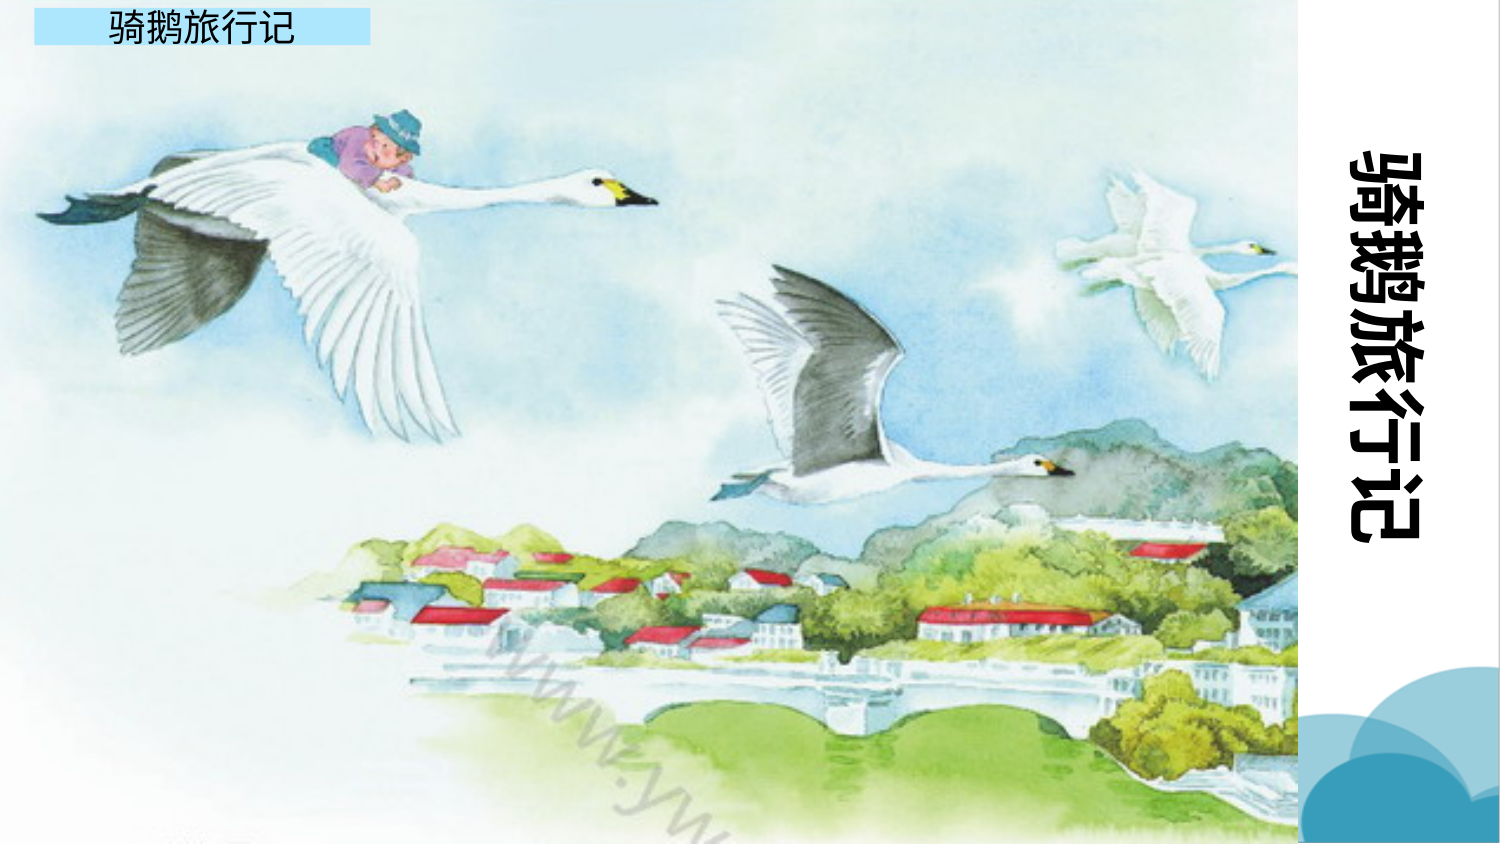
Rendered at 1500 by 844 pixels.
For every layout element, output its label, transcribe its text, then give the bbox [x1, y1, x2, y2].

text_box 骑鹅旅行记 [1327, 142, 1450, 645]
picture [0, 0, 1500, 844]
